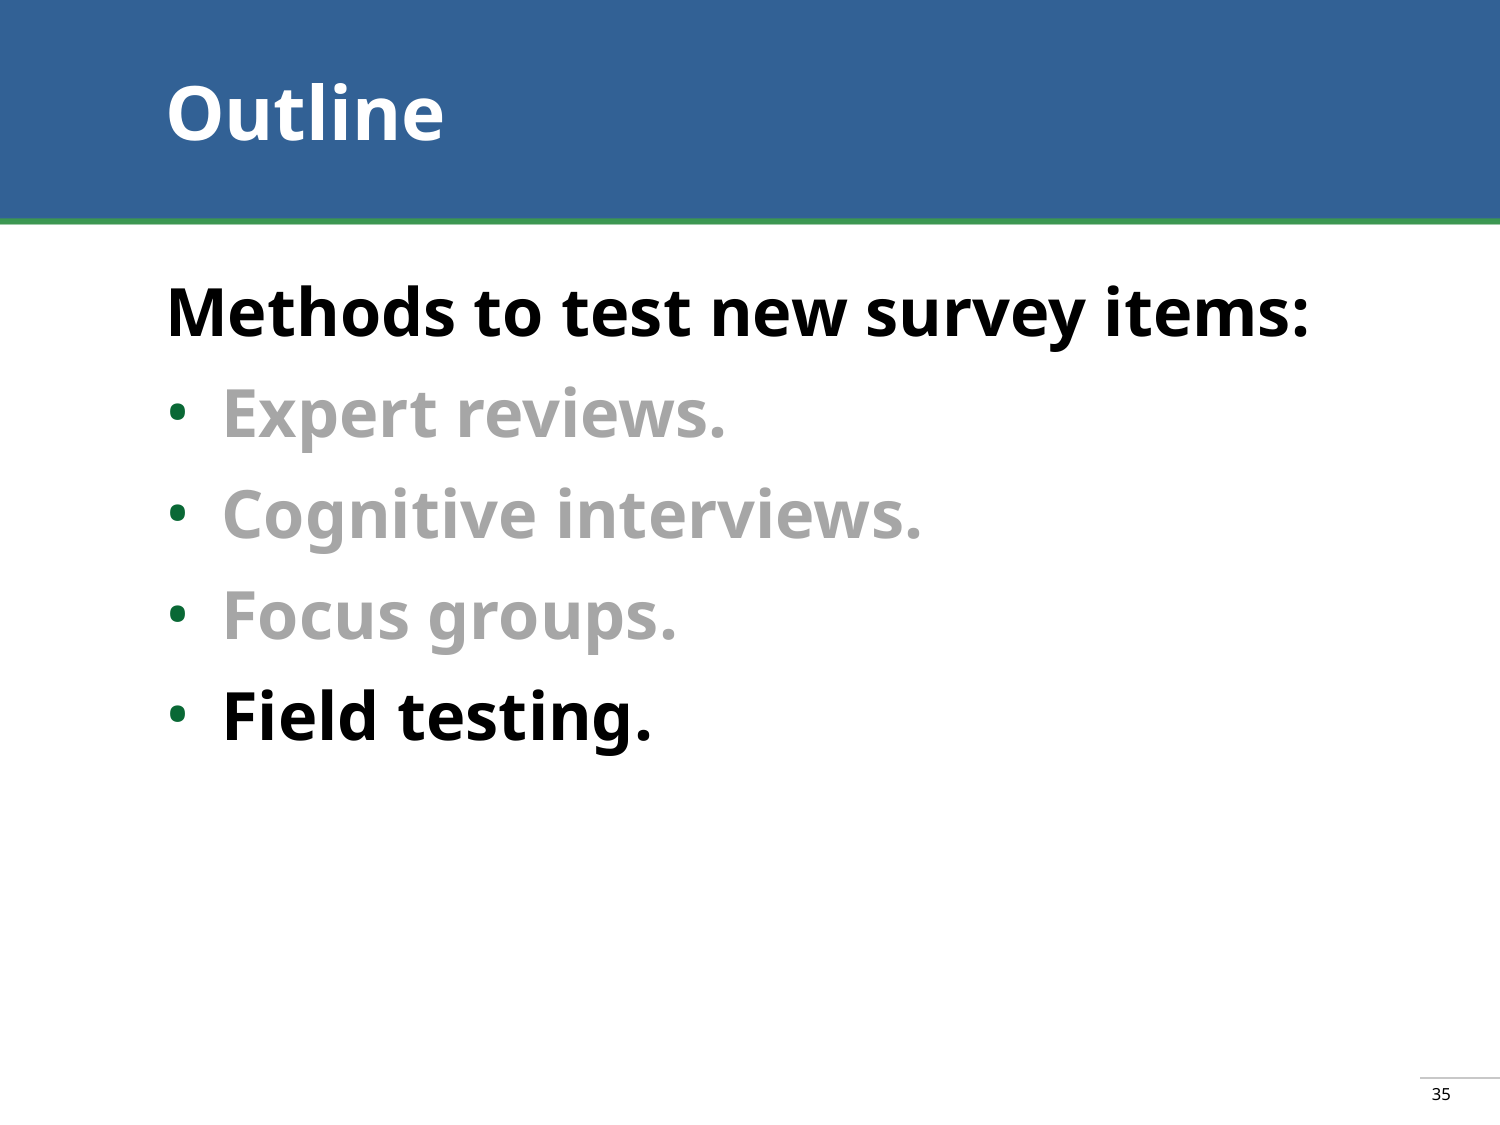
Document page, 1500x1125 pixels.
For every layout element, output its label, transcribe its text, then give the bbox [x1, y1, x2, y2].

list Methods to test new survey items: Expert reviews. Cognitive interviews. Focus groups. Field testing. [150, 262, 1350, 1005]
title Outline [150, 0, 1350, 221]
slide_number 35 [1431, 1085, 1458, 1106]
picture [0, 0, 1500, 1125]
